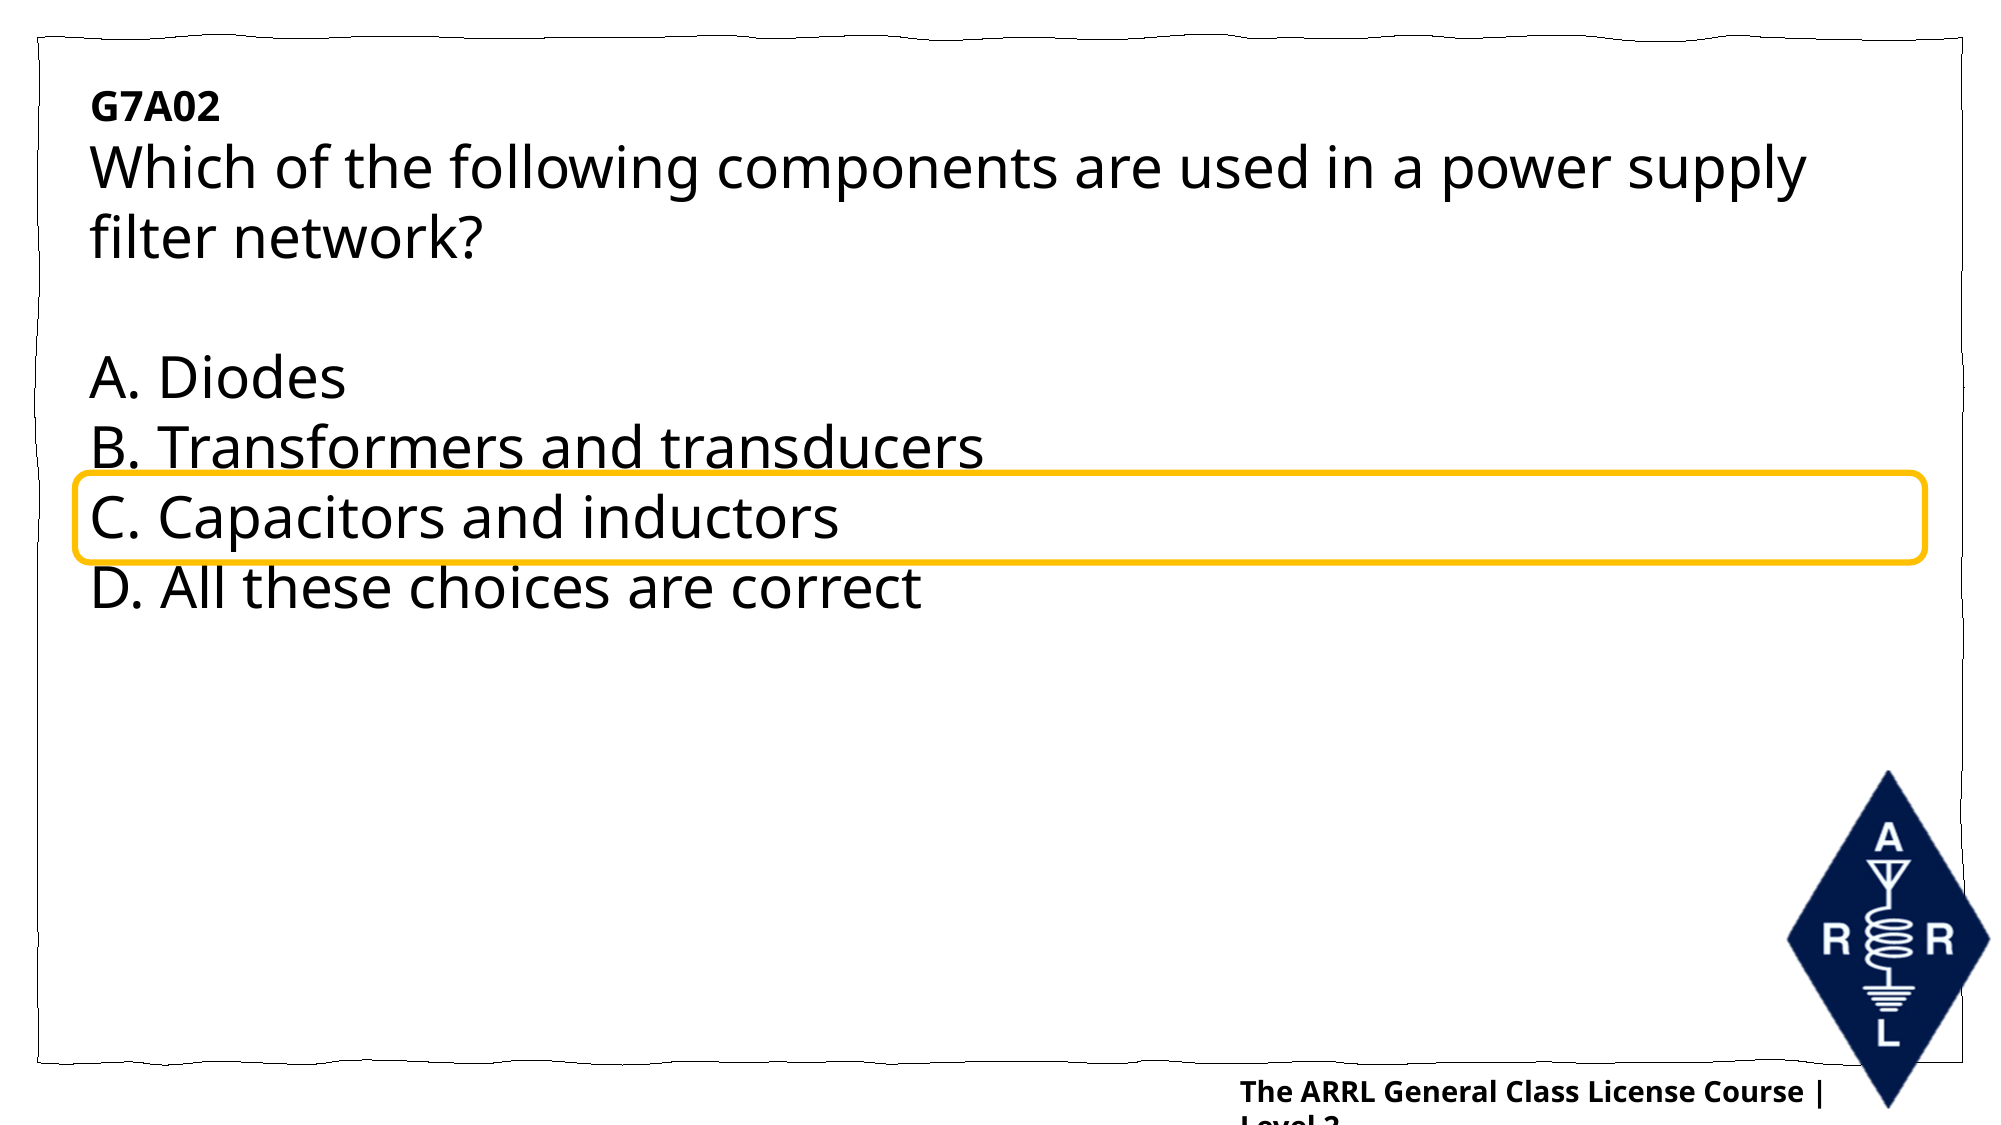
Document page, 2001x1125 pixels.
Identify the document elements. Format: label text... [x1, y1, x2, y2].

text_box G7A02 Which of the following components are used in a power supply filter network? A. Diodes B. Transformers and transducers C. Capacitors and inductors D. All these choices are correct [75, 556, 1850, 628]
text_box [73, 471, 1927, 564]
picture [1773, 752, 1999, 1125]
text_box G7A02 Which of the following components are used in a power supply filter network? A. Diodes B. Transformers and transducers C. Capacitors and inductors D. All these choices are correct [75, 72, 1850, 479]
